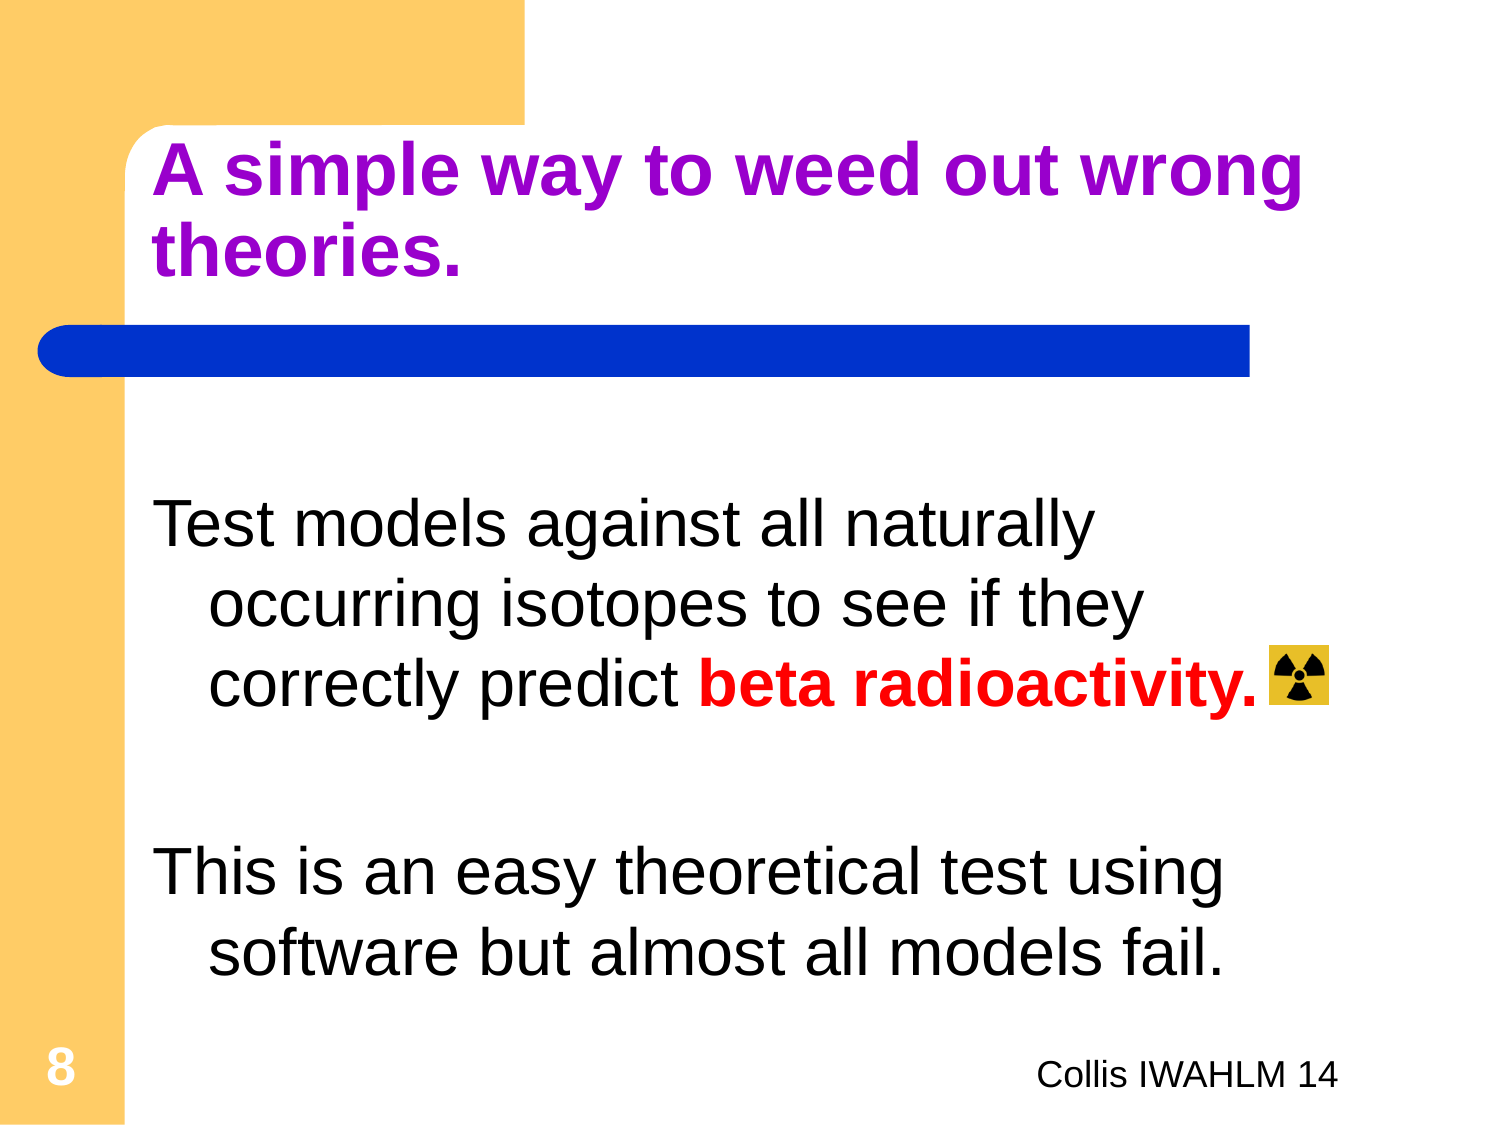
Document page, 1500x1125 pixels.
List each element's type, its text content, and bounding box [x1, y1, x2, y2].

picture [1269, 645, 1330, 705]
footer Collis IWAHLM 14 [949, 1024, 1426, 1103]
text_box 8 [13, 1023, 111, 1105]
text_box A simple way to weed out wrong theories. [136, 136, 1400, 301]
text_box Test models against all naturally occurring isotopes to see if they correctly predict beta radioactivity. This is an easy theoretical test using software but almost all models fail. [137, 387, 1400, 1064]
